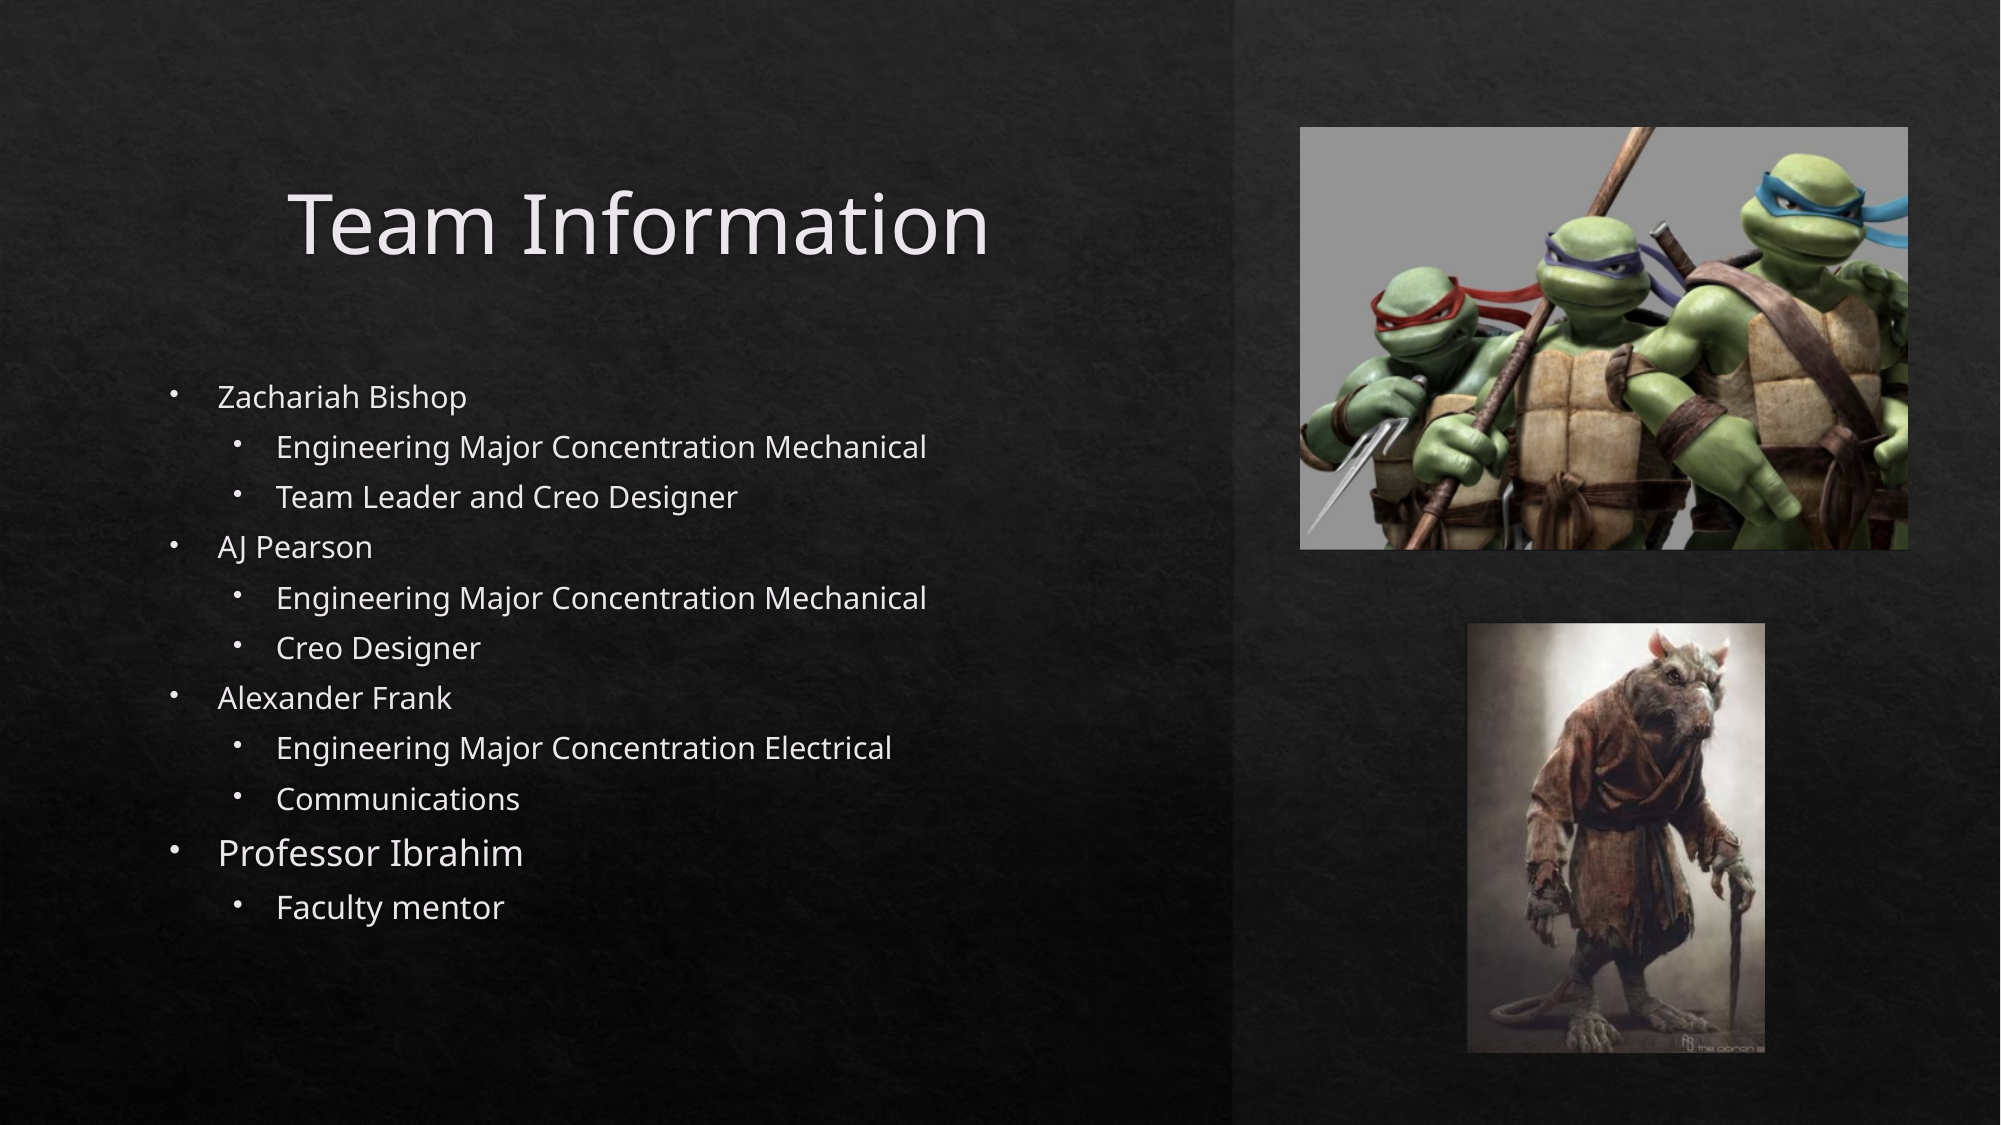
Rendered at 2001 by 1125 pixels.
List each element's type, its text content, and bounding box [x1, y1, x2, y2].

picture [1230, 0, 2000, 1125]
title Team Information [149, 99, 1131, 343]
list Zachariah Bishop Engineering Major Concentration Mechanical Team Leader and Creo Designer AJ Pearson Engineering Major Concentration Mechanical Creo Designer Alexander Frank Engineering Major Concentration Electrical Communications Professor Ibrahim Faculty mentor [149, 373, 1131, 935]
text_box [0, 0, 1225, 1125]
